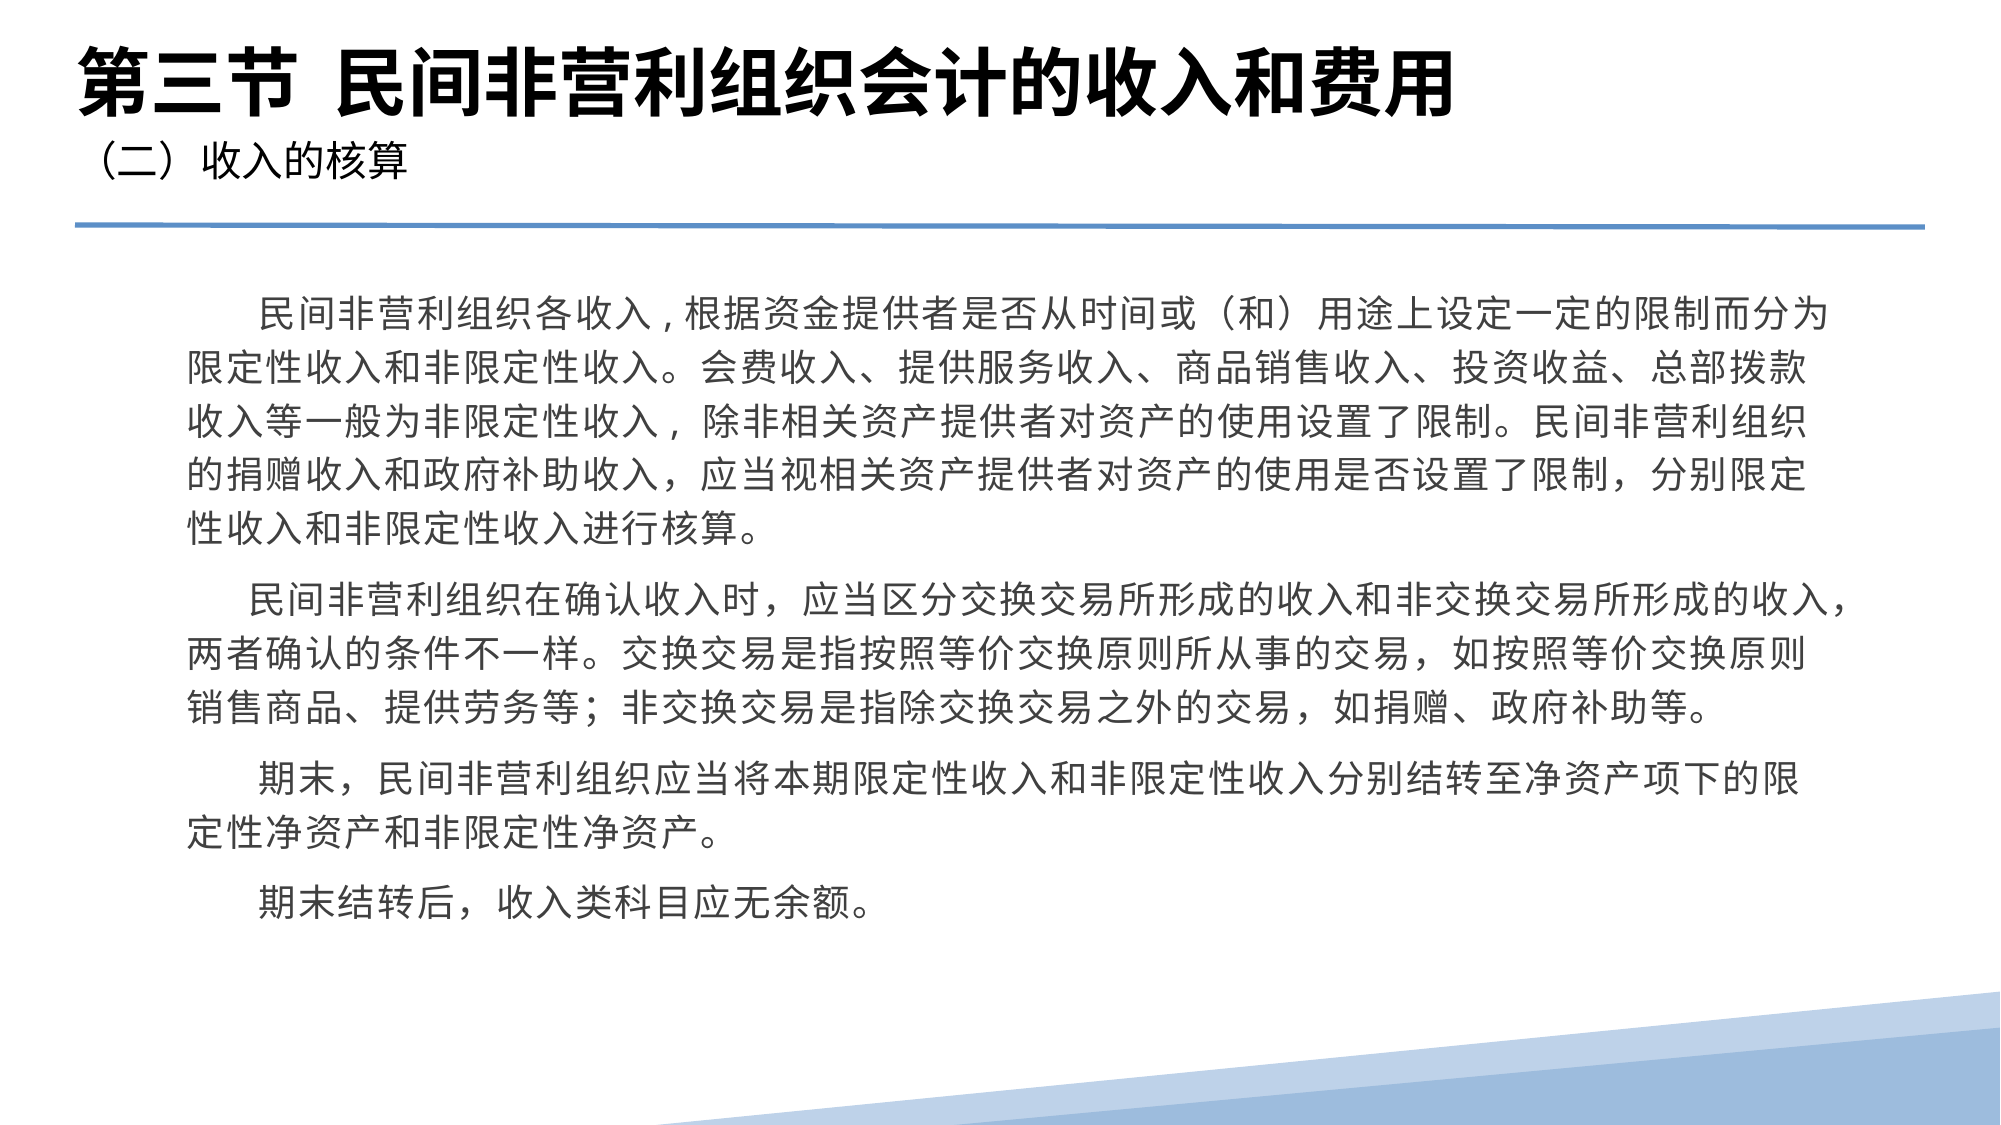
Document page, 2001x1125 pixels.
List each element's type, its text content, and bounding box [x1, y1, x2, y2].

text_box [656, 991, 2000, 1125]
text_box 民间非营利组织各收入,根据资金提供者是否从时间或（和）用途上设定一定的限制而分为限定性收入和非限定性收入。会费收入、提供服务收入、商品销售收入、投资收益、总部拨款收入等一般为非限定性收入, 除非相关资产提供者对资产的使用设置了限制。民间非营利组织的捐赠收入和政府补助收入，应当视相关资产提供者对资产的使用是否设置了限制，分别限定性收入和非限定性收入进行核算。 民间非营利组织在确认收入时，应当区分交换交易所形成的收入和非交换交易所形成的收入，两者确认的条件不一样。交换交易是指按照等价交换原则所从事的交易，如按照等价交换原则销售商品、提供劳务等；非交换交易是指除交换交易之外的交易，如捐赠、政府补助等。 期末，民间非营利组织应当将本期限定性收入和非限定性收入分别结转至净资产项下的限定性净资产和非限定性净资产。 期末结转后，收入类科目应无余额。 [175, 253, 1850, 951]
text_box （二）收入的核算 [75, 124, 1925, 200]
text_box 第三节 民间非营利组织会计的收入和费用 [75, 24, 1925, 124]
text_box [74, 224, 1925, 228]
